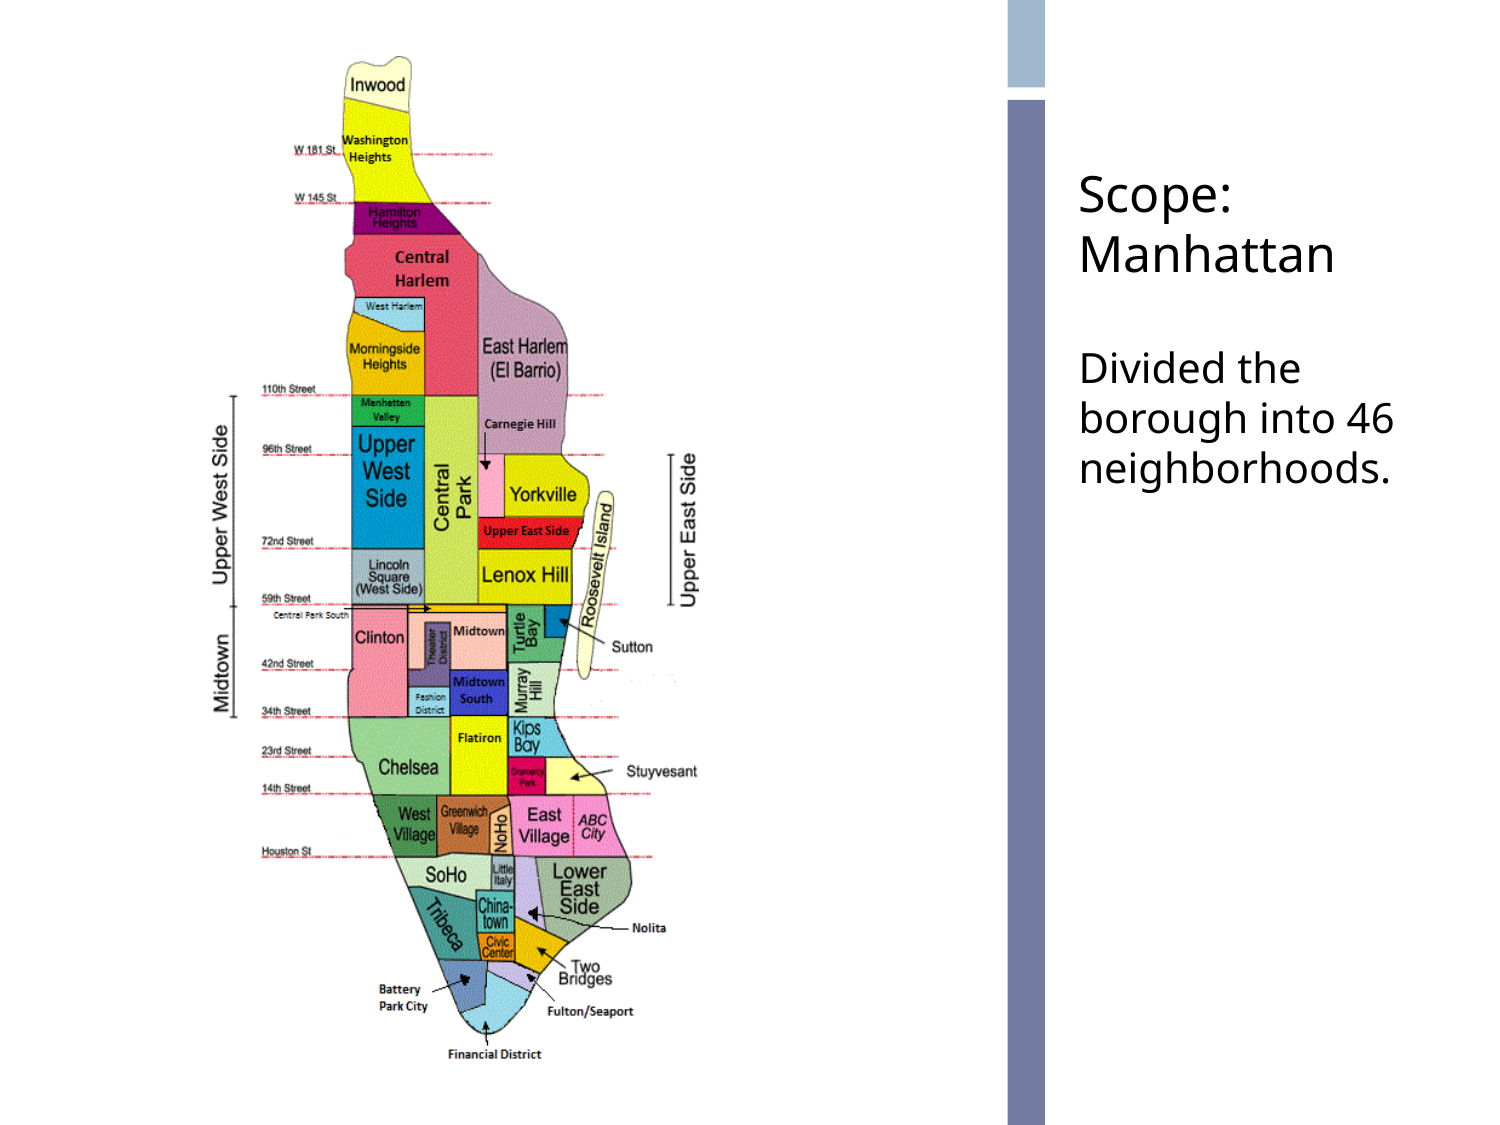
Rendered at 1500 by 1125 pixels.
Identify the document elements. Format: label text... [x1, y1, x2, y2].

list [0, 56, 1305, 1064]
text_box Scope: Manhattan Divided the borough into 46 neighborhoods. [1312, 154, 1489, 500]
